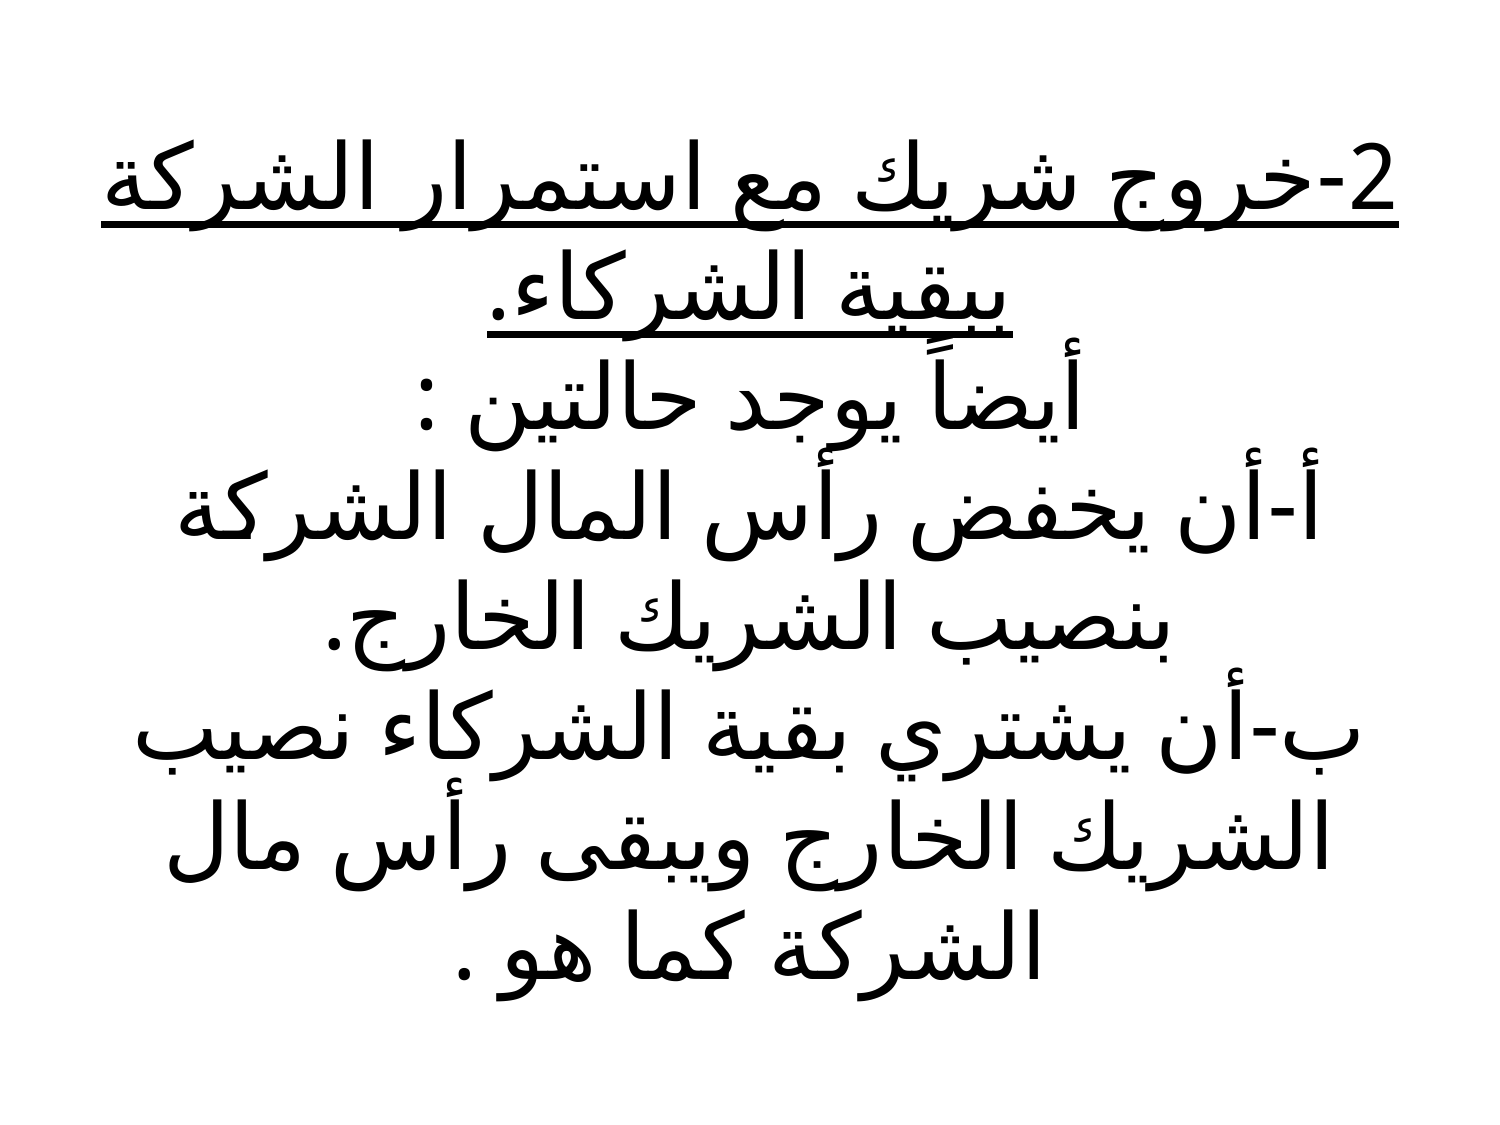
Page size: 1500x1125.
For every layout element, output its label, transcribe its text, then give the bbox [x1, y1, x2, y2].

title 2-خروج شريك مع استمرار الشركة ببقية الشركاء. أيضاً يوجد حالتين : أ-أن يخفض رأس المال الشركة بنصيب الشريك الخارج. ب-أن يشتري بقية الشركاء نصيب الشريك الخارج ويبقى رأس مال الشركة كما هو . [75, 45, 1425, 1071]
